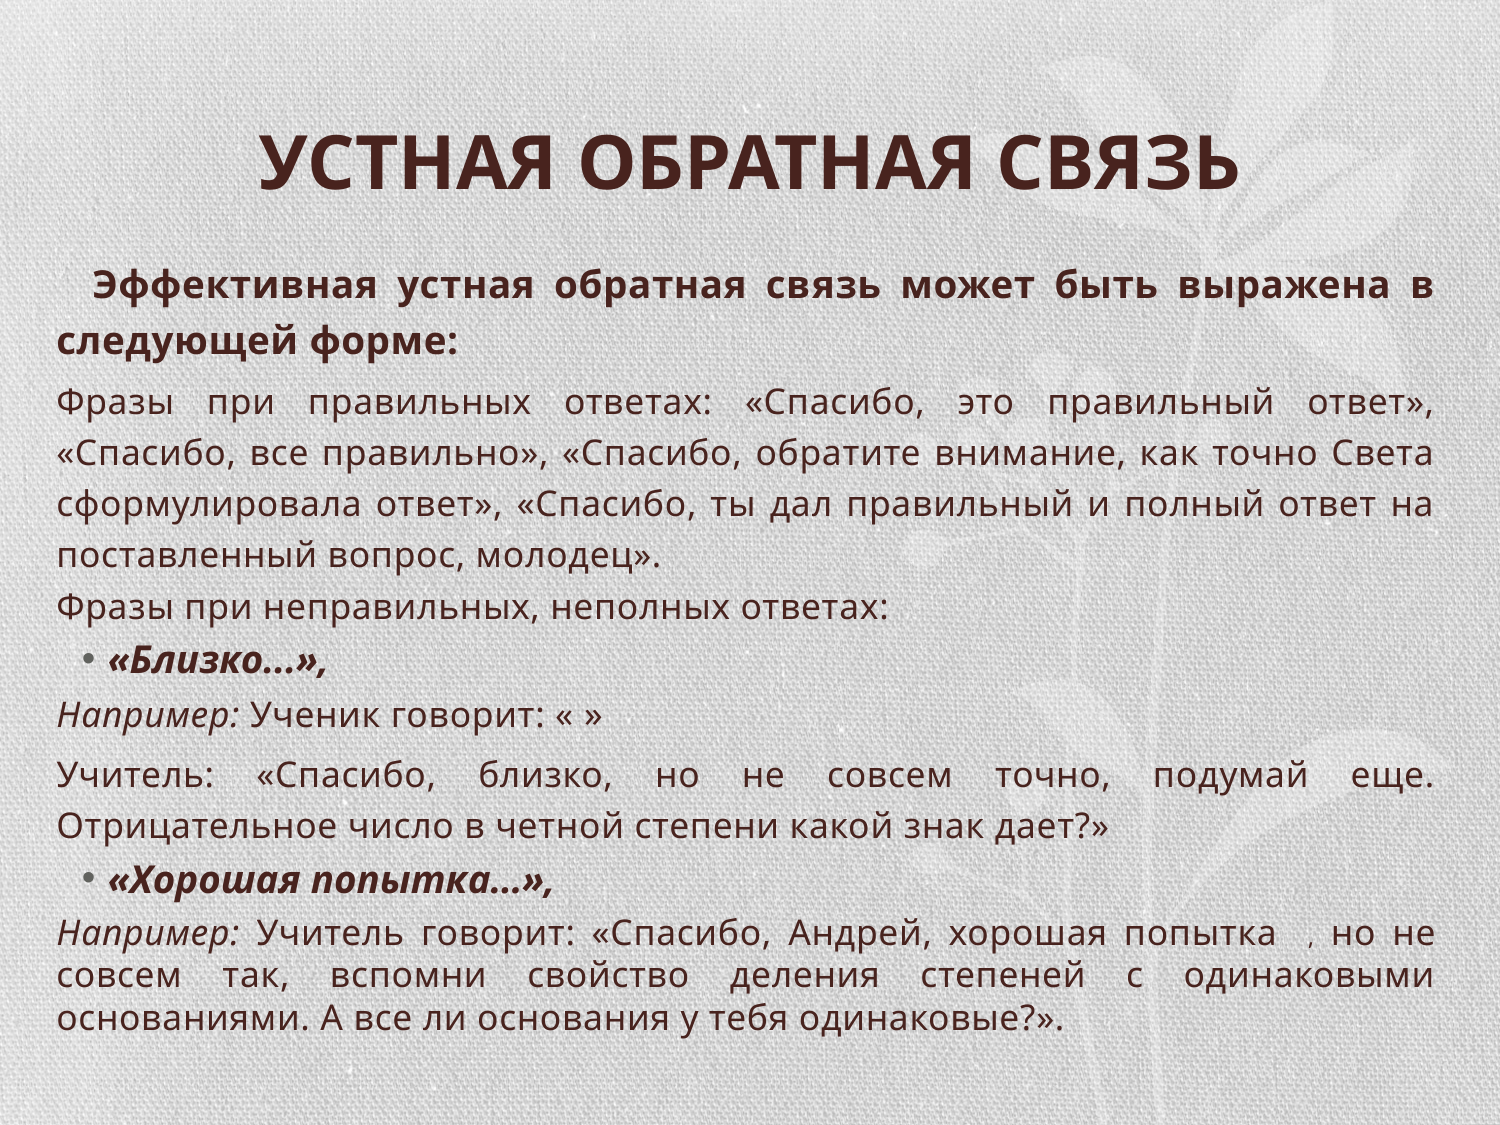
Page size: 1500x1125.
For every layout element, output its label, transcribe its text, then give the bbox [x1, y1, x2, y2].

title УСТНАЯ ОБРАТНАЯ СВЯЗЬ [45, 37, 1455, 213]
